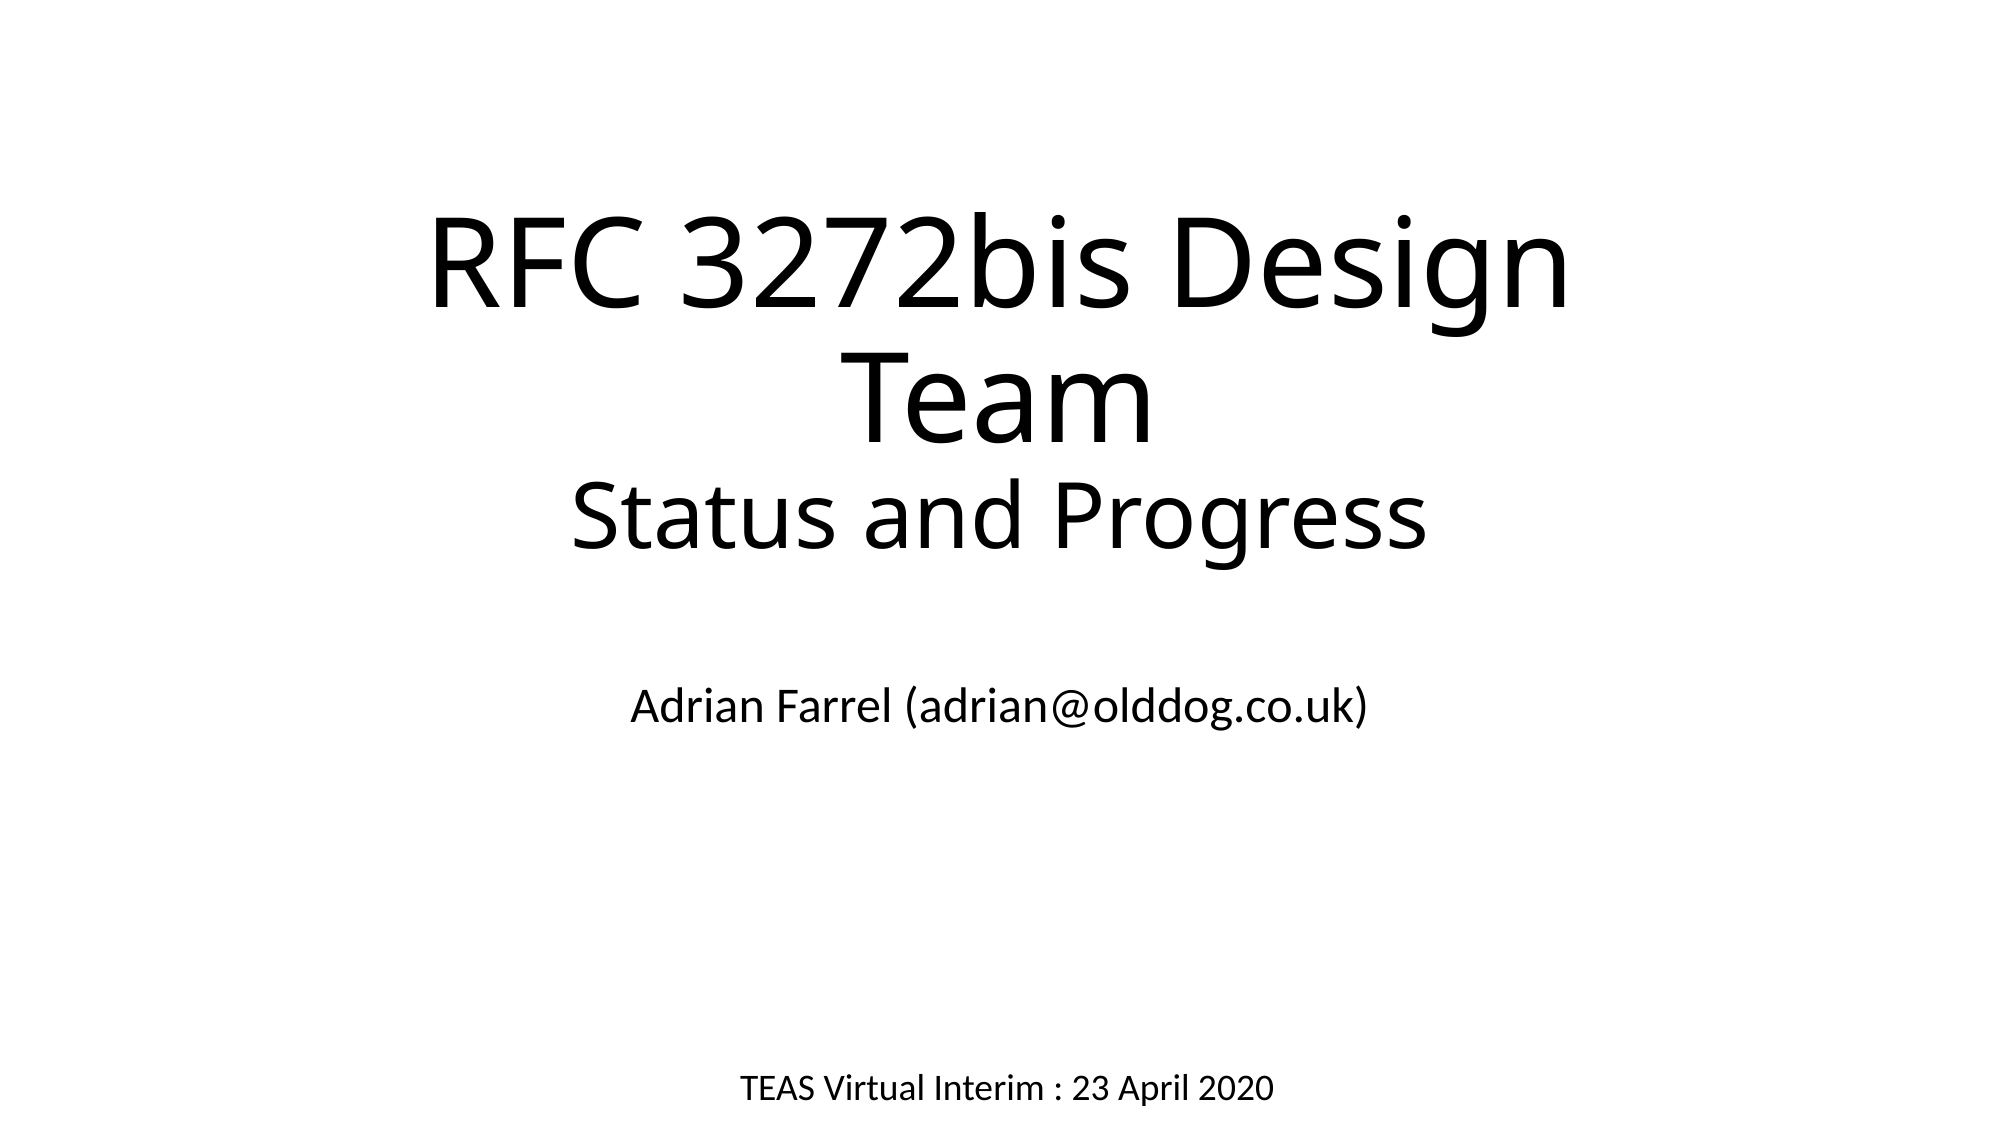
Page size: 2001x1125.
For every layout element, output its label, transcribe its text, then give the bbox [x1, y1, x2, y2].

title RFC 3272bis Design Team Status and Progress [249, 184, 1750, 576]
text_box TEAS Virtual Interim : 23 April 2020 [394, 1055, 1620, 1116]
subtitle Adrian Farrel (adrian@olddog.co.uk) [249, 590, 1750, 863]
